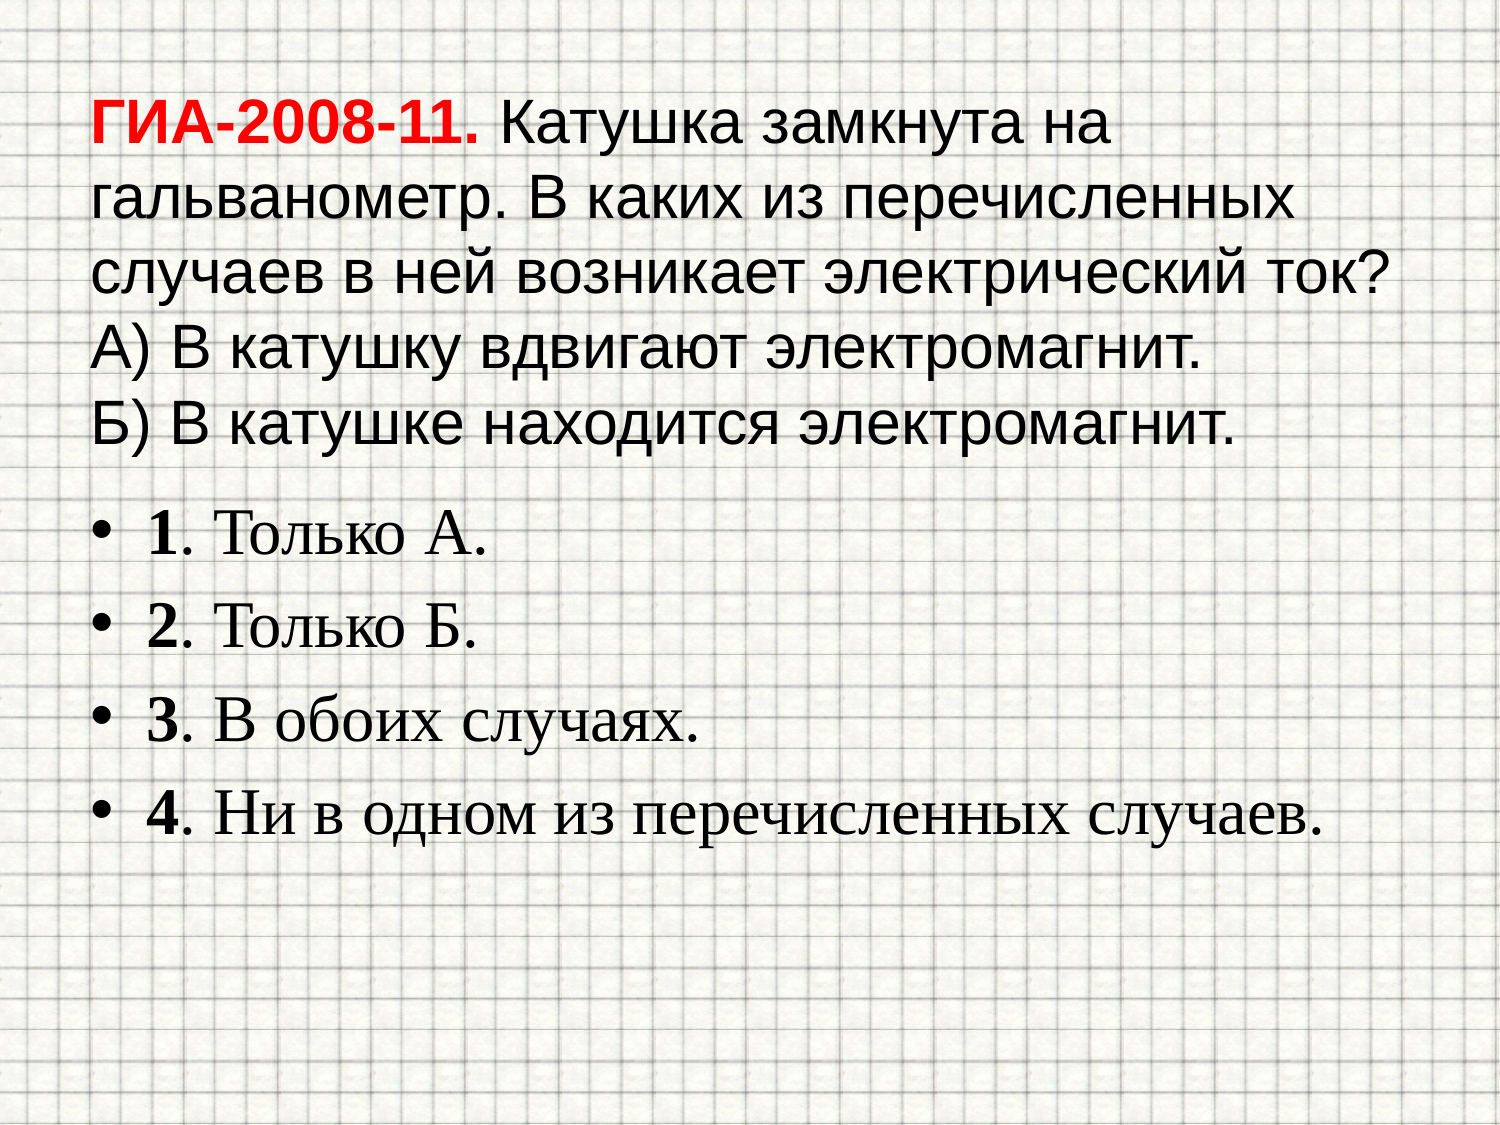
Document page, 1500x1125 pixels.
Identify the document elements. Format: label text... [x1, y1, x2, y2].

list 1. Только А. 2. Только Б. 3. В обоих случаях. 4. Ни в одном из перечисленных случаев. [75, 480, 1425, 1005]
title ГИА-2008-11. Катушка замкнута на гальванометр. В каких из перечисленных случаев в ней возникает электрический ток? А) В катушку вдвигают электромагнит. Б) В катушке находится электромагнит. [75, 45, 1425, 480]
picture [0, 0, 1500, 1125]
